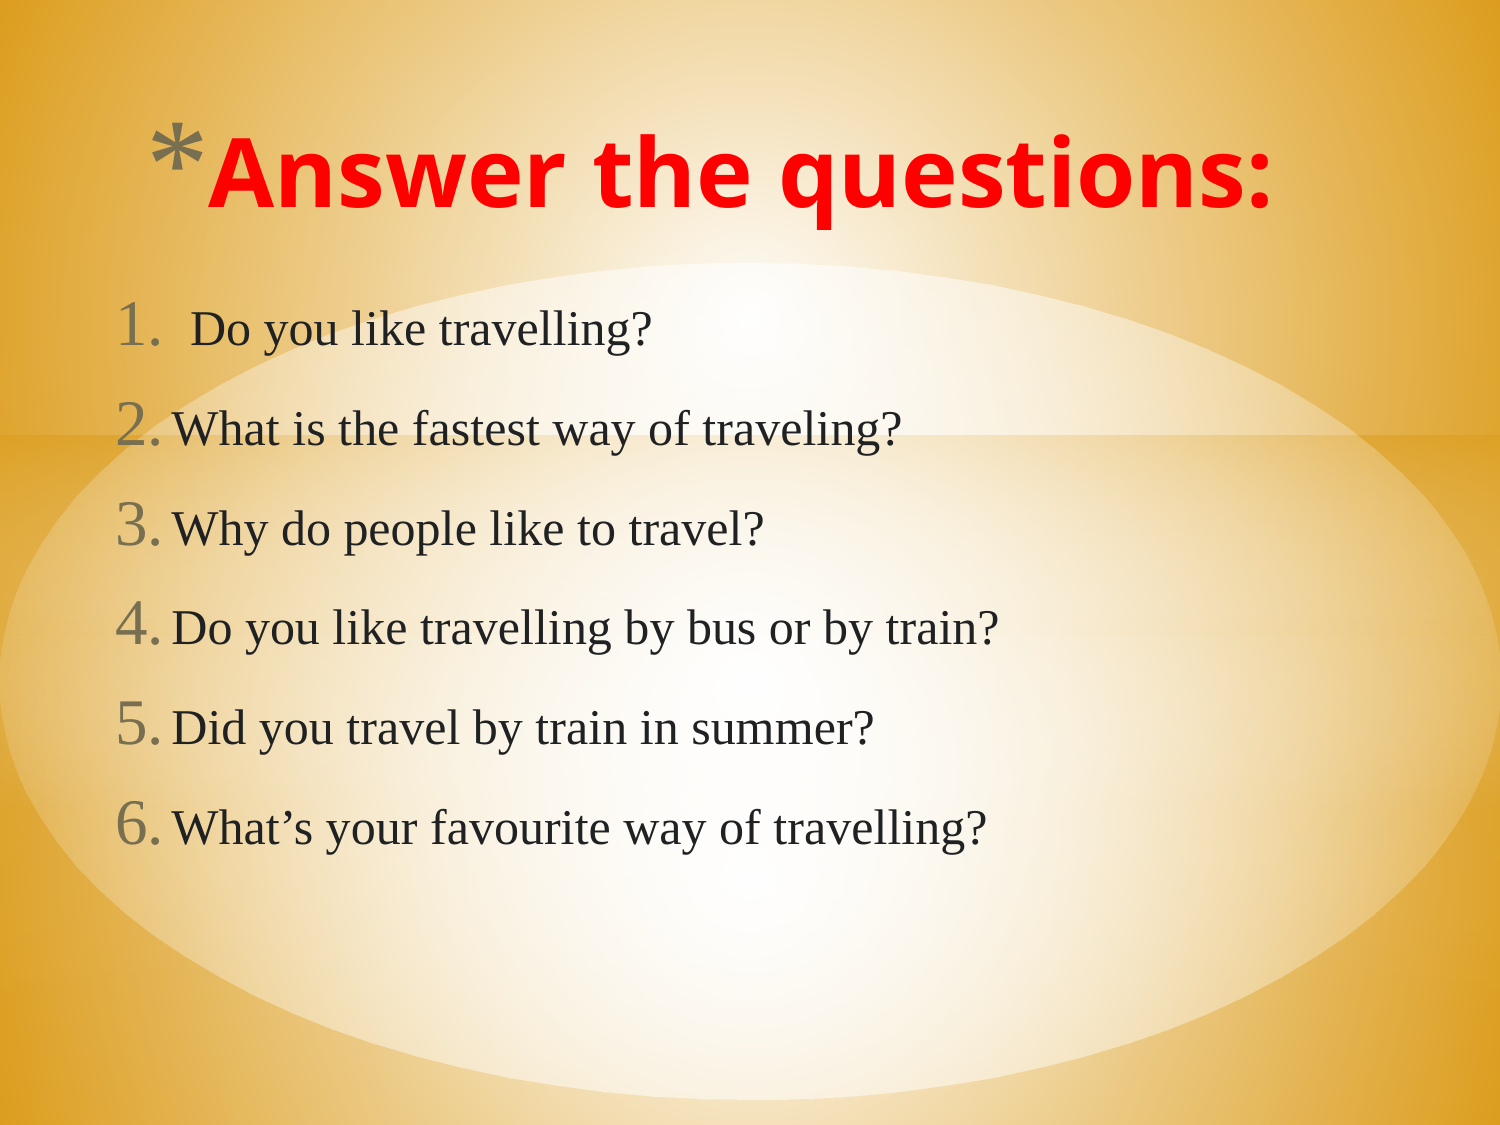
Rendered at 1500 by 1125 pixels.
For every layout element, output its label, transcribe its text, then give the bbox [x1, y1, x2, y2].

list Do you like travelling? What is the fastest way of traveling? Why do people like to travel? Do you like travelling by bus or by train? Did you travel by train in summer? What’s your favourite way of travelling? [100, 278, 1436, 1059]
title Answer the questions: [123, 78, 1289, 235]
